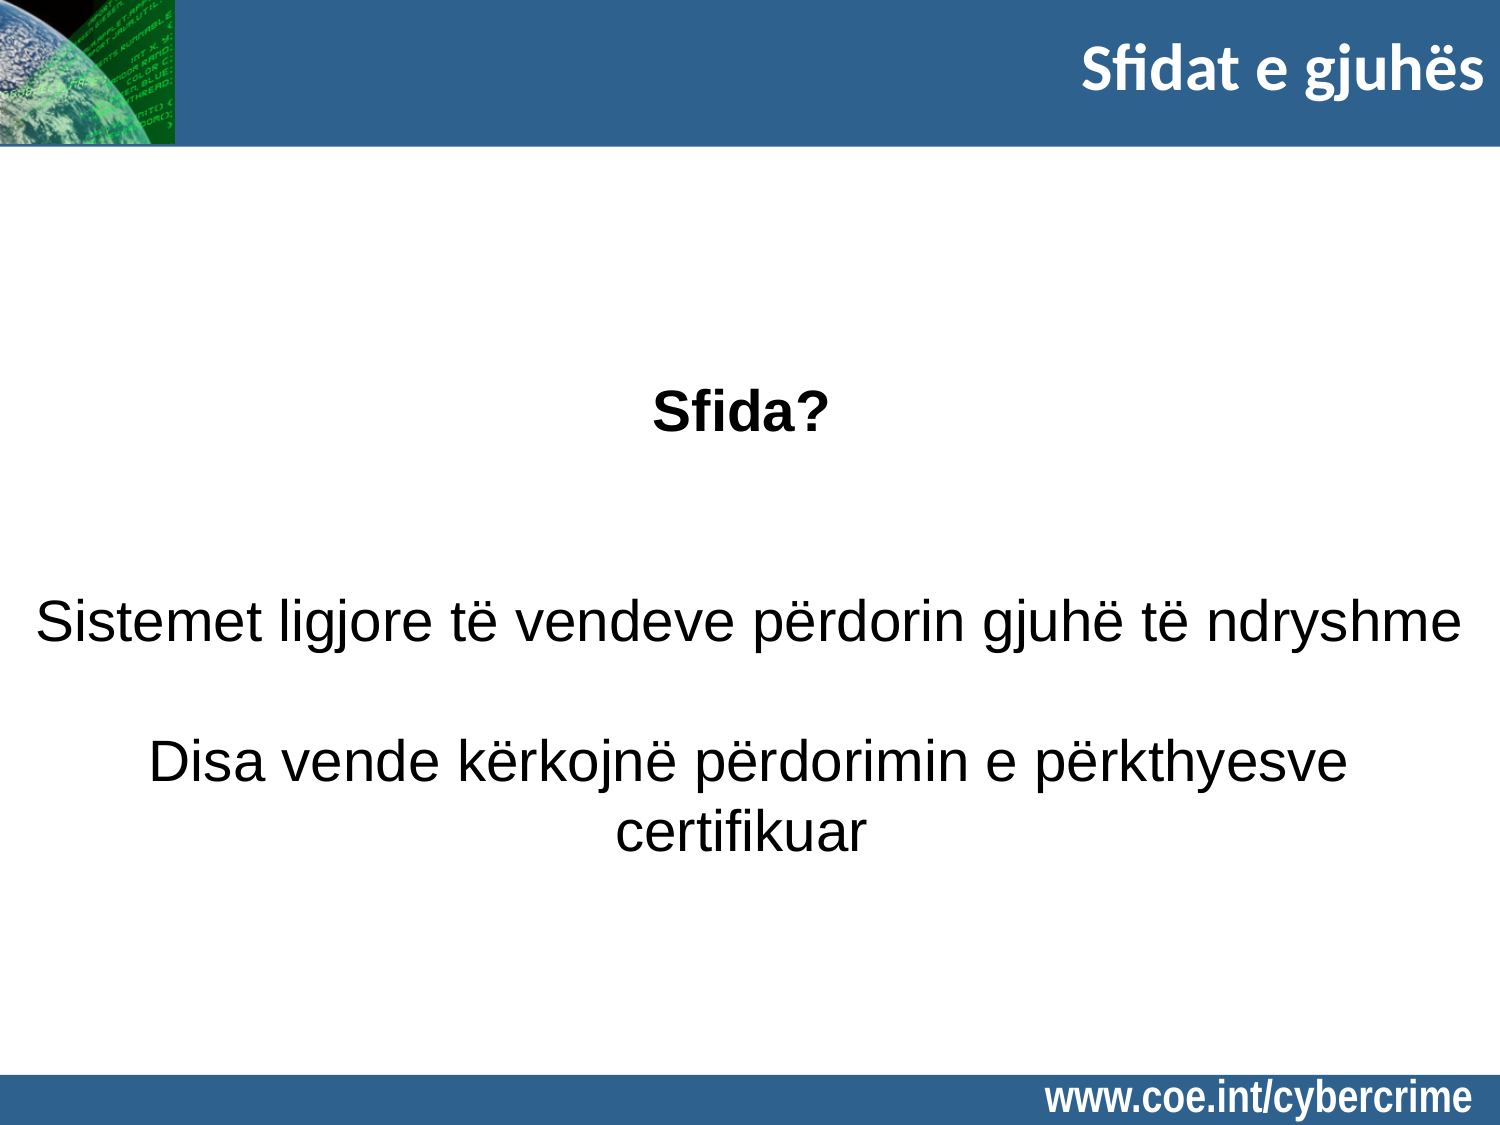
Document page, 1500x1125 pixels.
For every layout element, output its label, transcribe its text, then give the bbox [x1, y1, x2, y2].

picture [0, 0, 175, 144]
text_box Sfidat e gjuhës [177, 0, 1500, 149]
text_box [0, 1073, 1030, 1125]
text_box www.coe.int/cybercrime [1030, 1059, 1500, 1125]
text_box Sfida? Sistemet ligjore të vendeve përdorin gjuhë të ndryshme Disa vende kërkojnë përdorimin e përkthyesve certifikuar [19, 156, 1481, 941]
